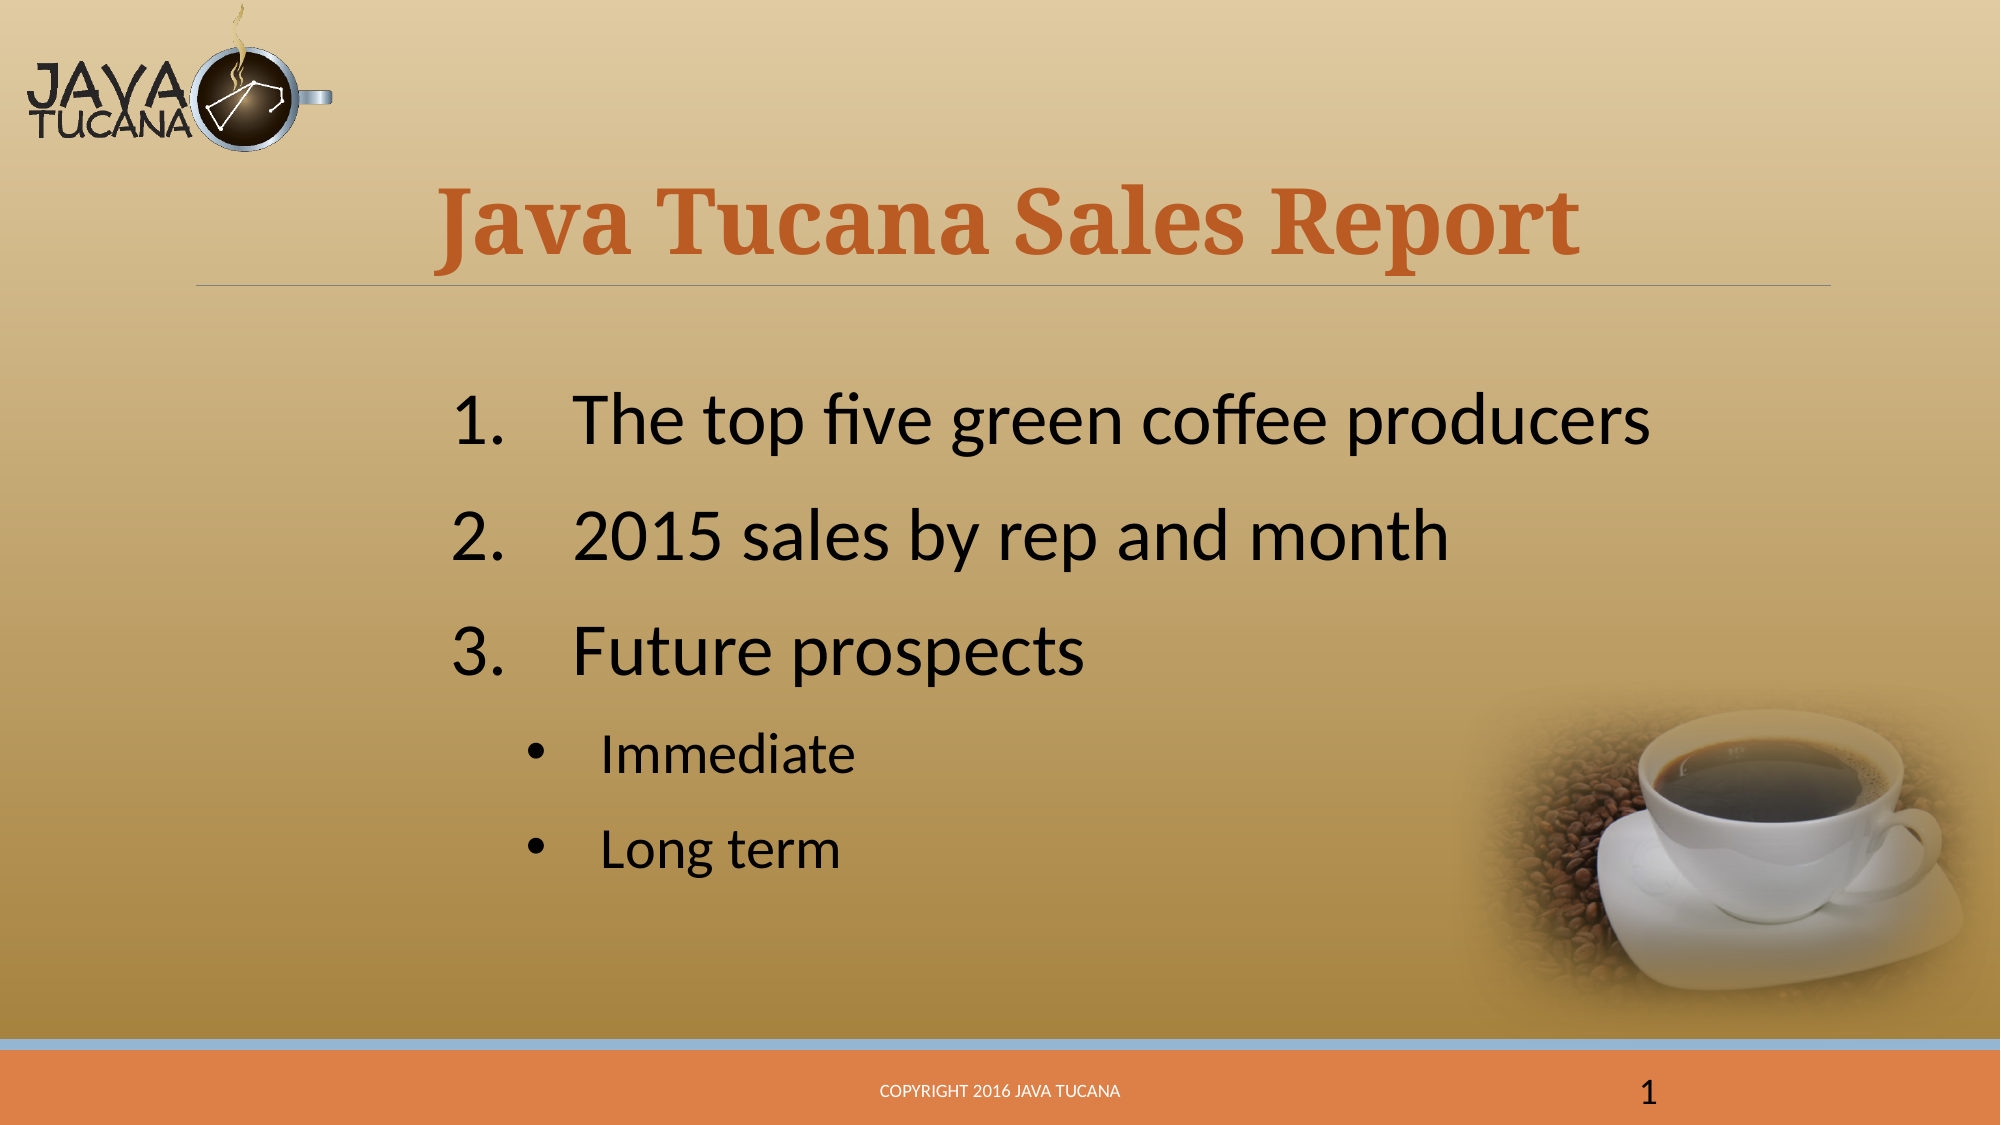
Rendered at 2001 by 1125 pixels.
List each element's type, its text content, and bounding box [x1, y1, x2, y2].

slide_number 1 [1624, 1059, 1840, 1120]
title Java Tucana Sales Report [184, 42, 1835, 281]
text_box The top five green coffee producers 2015 sales by rep and month Future prospects Immediate Long term [436, 362, 1668, 888]
picture [1600, 806, 1863, 915]
footer Copyright 2016 Java Tucana [604, 1059, 1396, 1120]
picture [13, 0, 341, 159]
